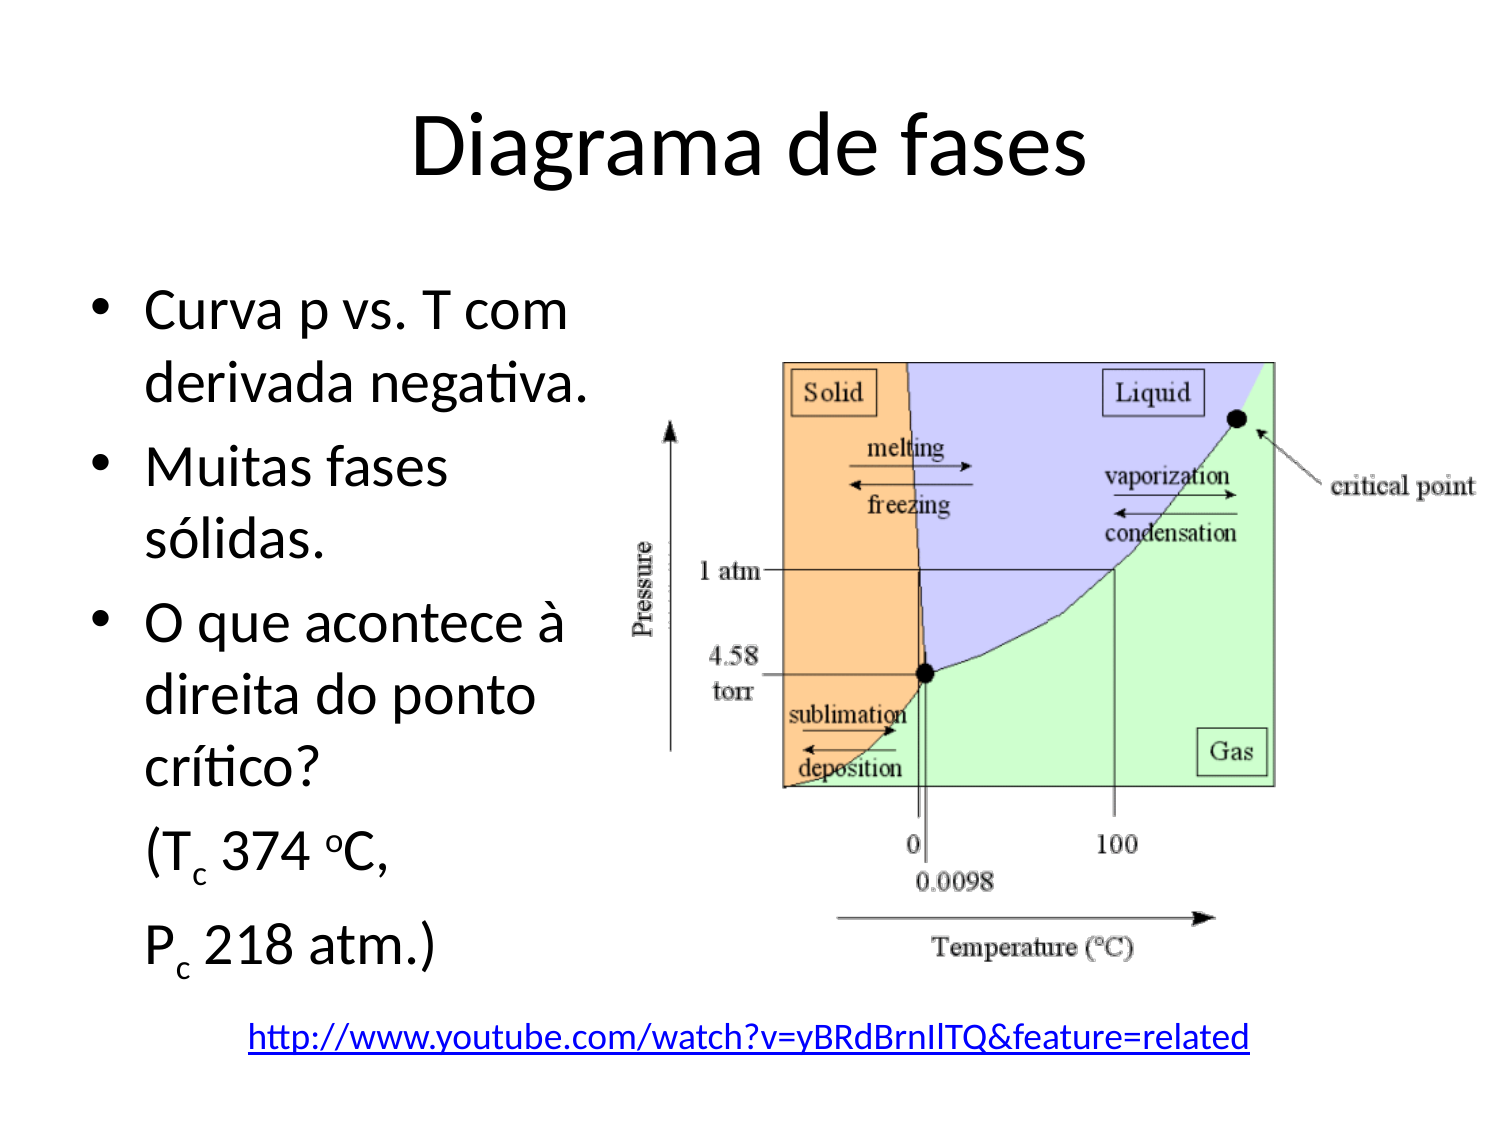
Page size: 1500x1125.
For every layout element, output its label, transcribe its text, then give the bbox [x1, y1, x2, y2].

picture [620, 362, 1487, 970]
text_box http://www.youtube.com/watch?v=yBRdBrnIlTQ&feature=related [232, 1004, 1266, 1110]
list Curva p vs. T com derivada negativa. Muitas fases sólidas. O que acontece à direita do ponto crítico? (Tc 374 oC, Pc 218 atm.) [75, 262, 610, 1005]
title Diagrama de fases [75, 45, 1425, 233]
